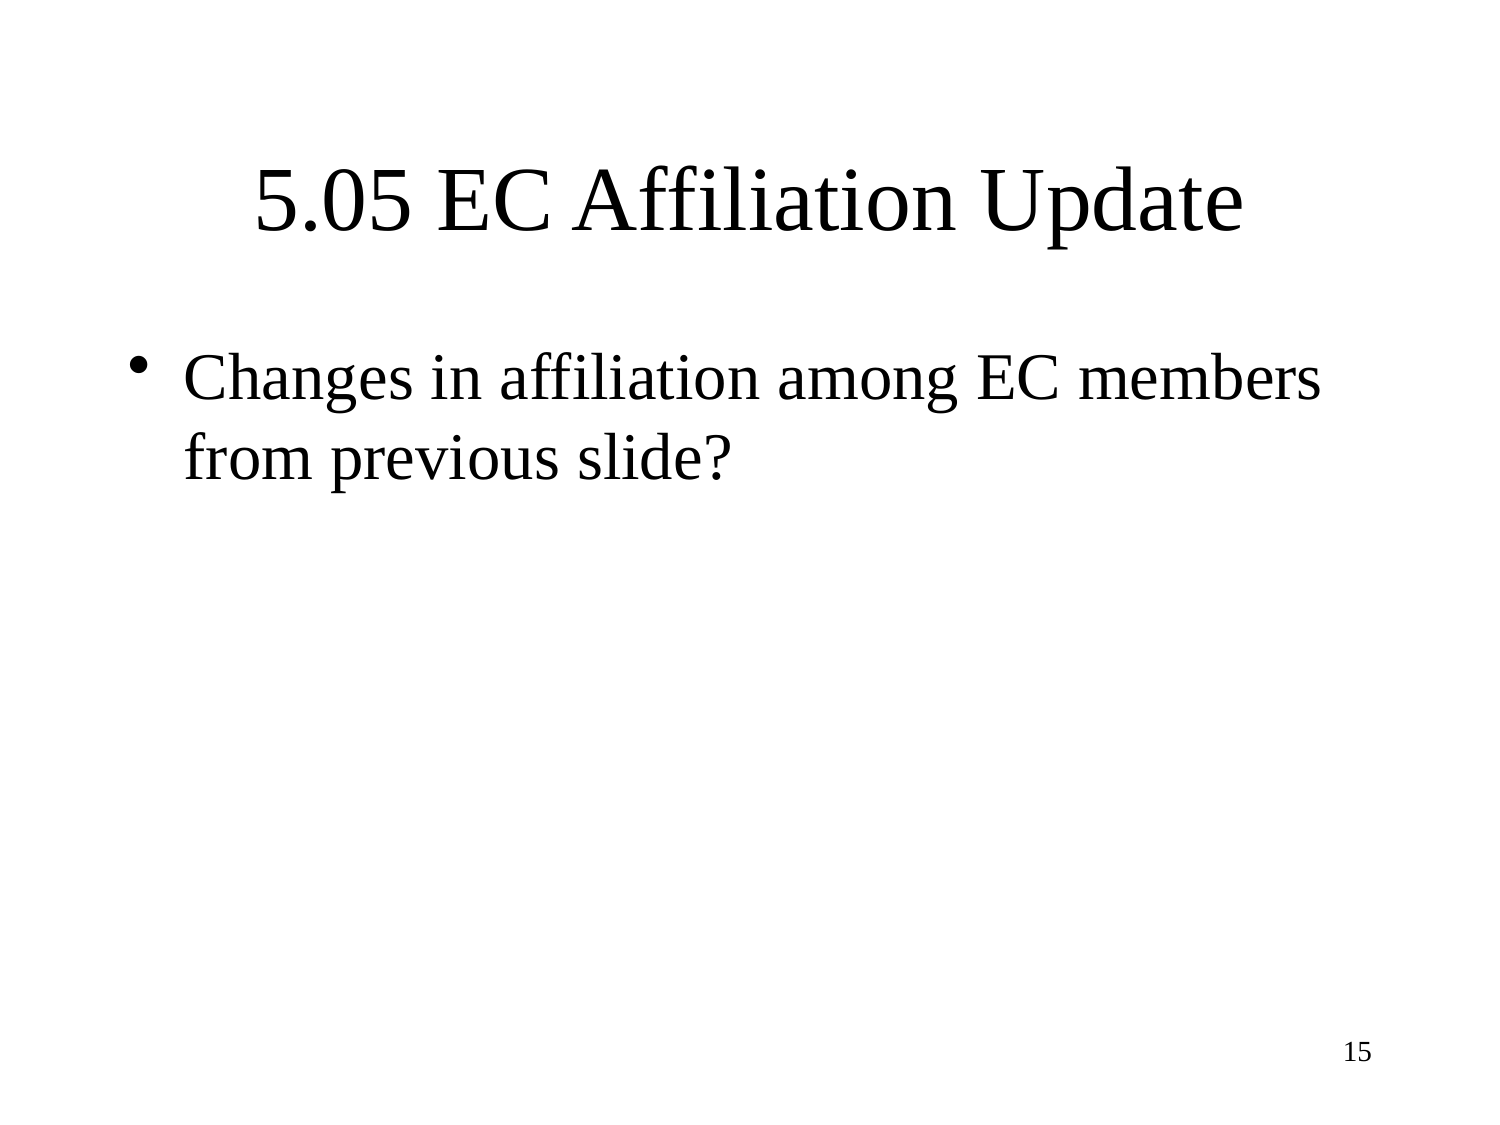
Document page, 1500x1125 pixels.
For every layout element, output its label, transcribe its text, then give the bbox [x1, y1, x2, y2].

list Changes in affiliation among EC members from previous slide? [112, 324, 1388, 1001]
slide_number 15 [1074, 1024, 1388, 1101]
title 5.05 EC Affiliation Update [112, 99, 1388, 288]
